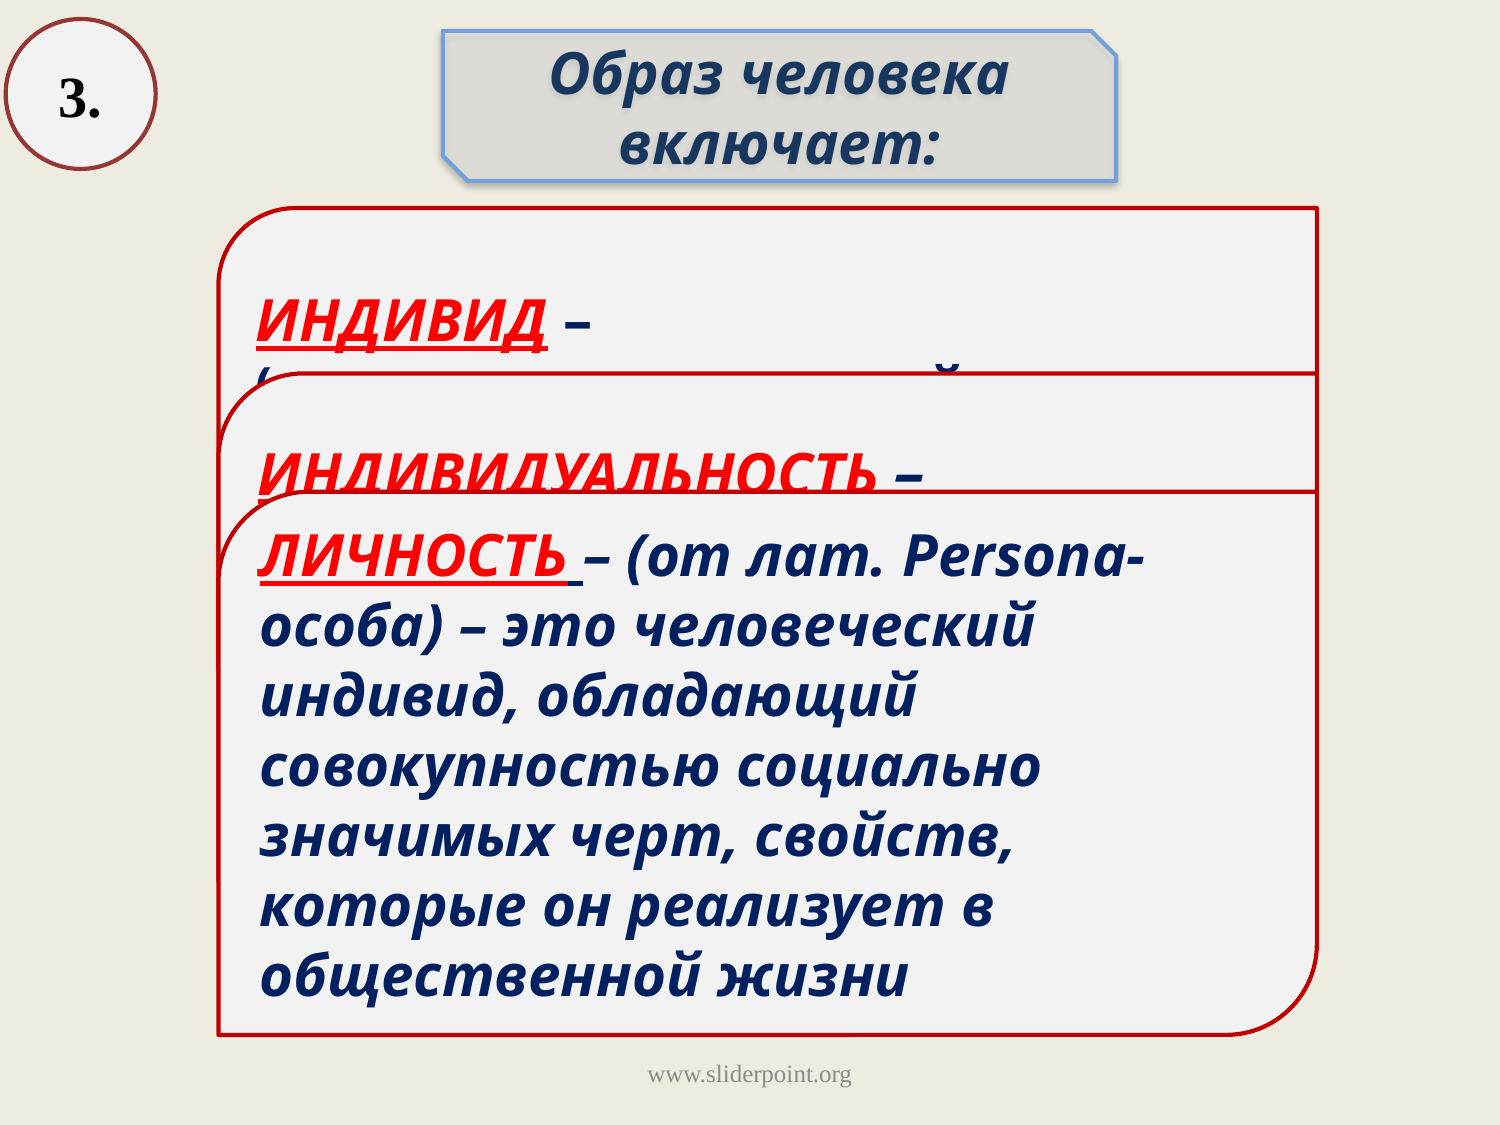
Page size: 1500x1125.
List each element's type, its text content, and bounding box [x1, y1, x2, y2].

footer www.sliderpoint.org [512, 1042, 988, 1103]
text_box ЛИЧНОСТЬ – (от лат. Persona-особа) – это человеческий индивид, обладающий совокупностью социально значимых черт, свойств, которые он реализует в общественной жизни [216, 489, 1319, 1038]
text_box 3. [3, 16, 158, 172]
text_box Образ человека включает: [440, 28, 1119, 183]
text_box ИНДИВИДУАЛЬНОСТЬ – это неповторимое своеобразие проявлений человека, подчёркивающая исключительность, непринуждённость его деятельность [216, 371, 1319, 571]
text_box ИНДИВИД – ( индивидуум; неделимый, неразделённый) единичный представитель человеческого рода, отдельный человек в среде людей [216, 205, 1319, 447]
